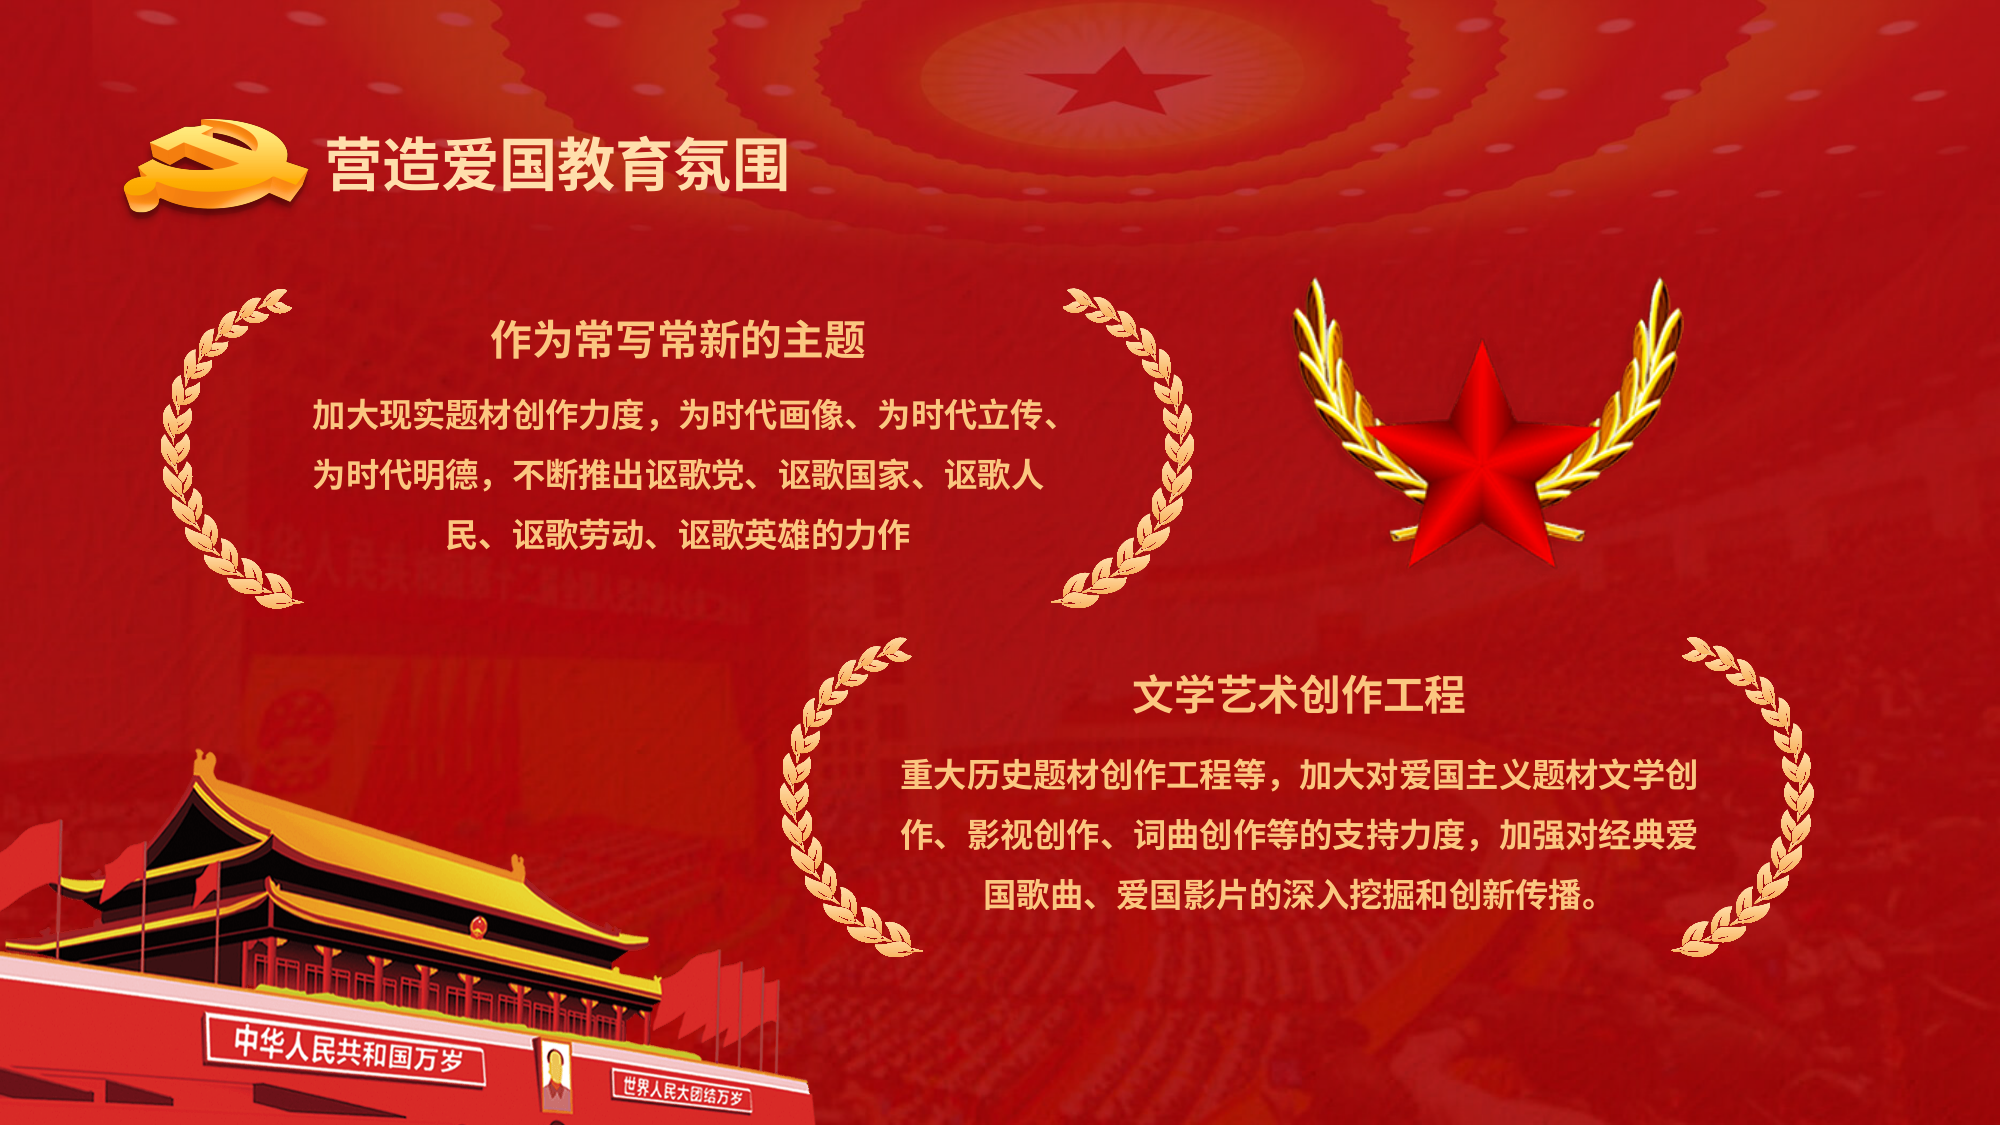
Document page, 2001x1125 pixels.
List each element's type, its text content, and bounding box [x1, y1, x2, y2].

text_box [156, 285, 1199, 612]
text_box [776, 634, 1818, 961]
picture [1280, 276, 1684, 583]
text_box 营造爱国教育氛围 [309, 120, 1363, 206]
picture [123, 119, 309, 219]
picture [0, 748, 817, 1125]
